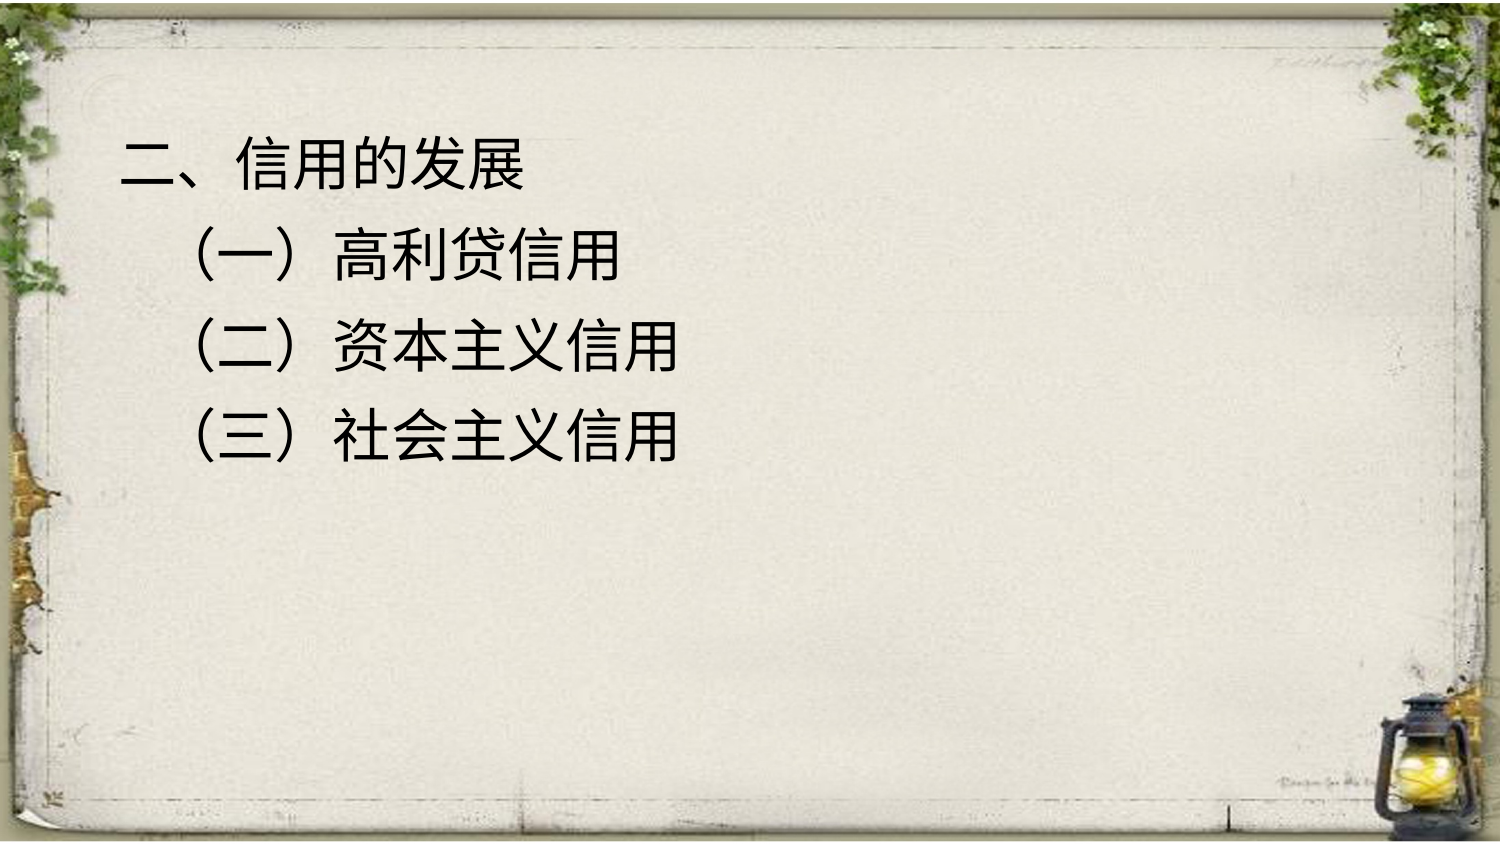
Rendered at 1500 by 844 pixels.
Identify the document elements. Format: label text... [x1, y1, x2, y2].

picture [0, 0, 1500, 844]
list 二、信用的发展 （一）高利贷信用 （二）资本主义信用 （三）社会主义信用 [103, 119, 1397, 751]
